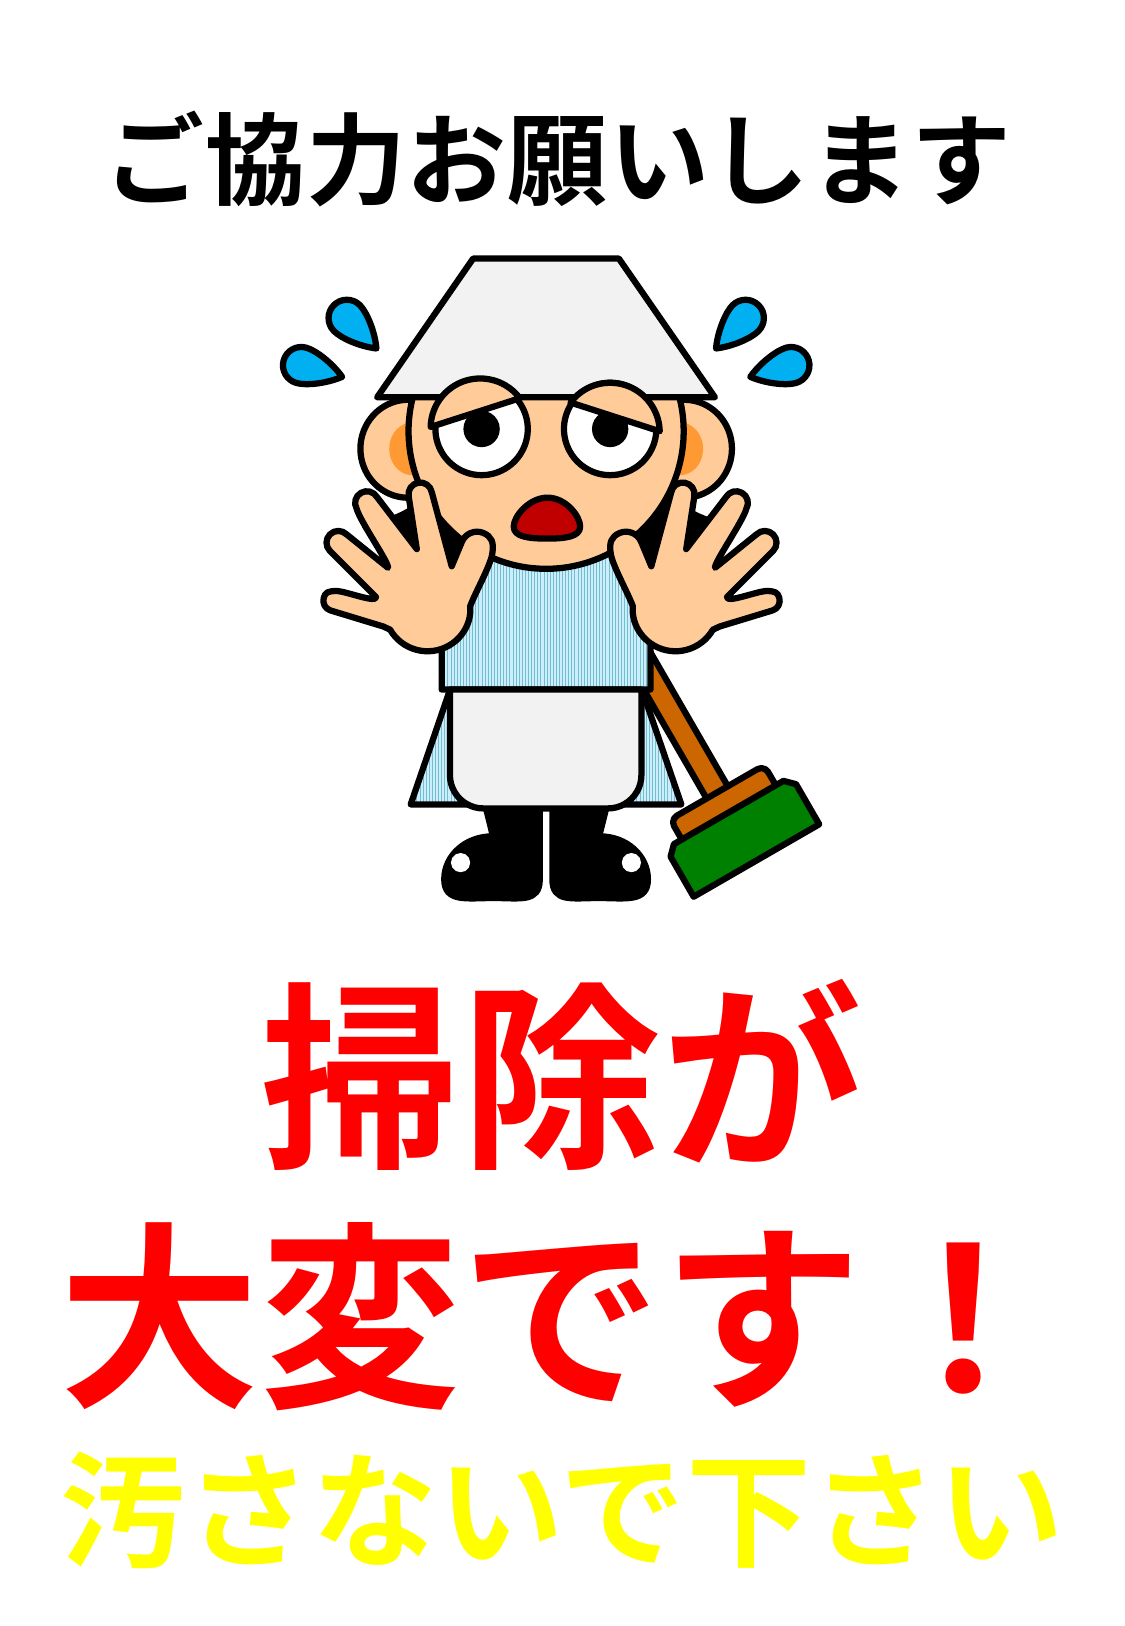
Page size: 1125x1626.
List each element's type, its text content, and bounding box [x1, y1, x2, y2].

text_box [282, 258, 811, 899]
text_box 掃除が 大変です！ 汚さないで下さい [0, 945, 1125, 1590]
text_box ご協力お願いします [0, 90, 1125, 226]
